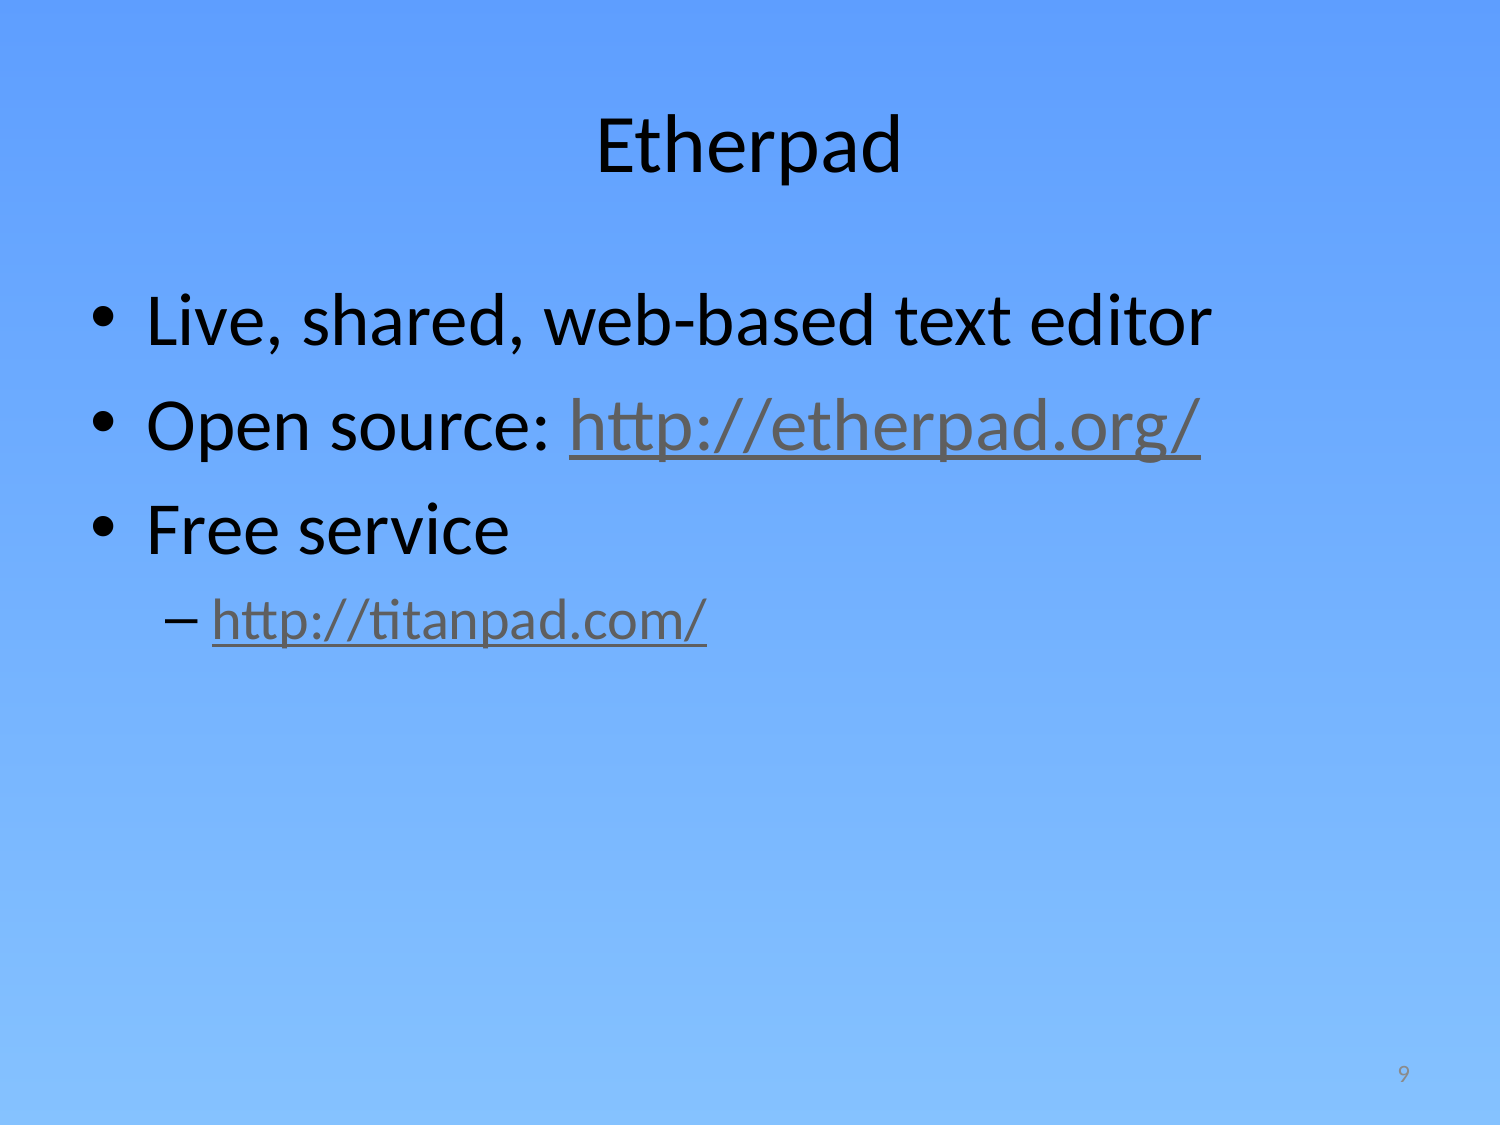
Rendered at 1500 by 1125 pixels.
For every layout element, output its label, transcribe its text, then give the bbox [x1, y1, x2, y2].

list Live, shared, web-based text editor Open source: http://etherpad.org/ Free service http://titanpad.com/ [74, 262, 1426, 1006]
slide_number 9 [1074, 1042, 1425, 1103]
title Etherpad [74, 44, 1426, 233]
